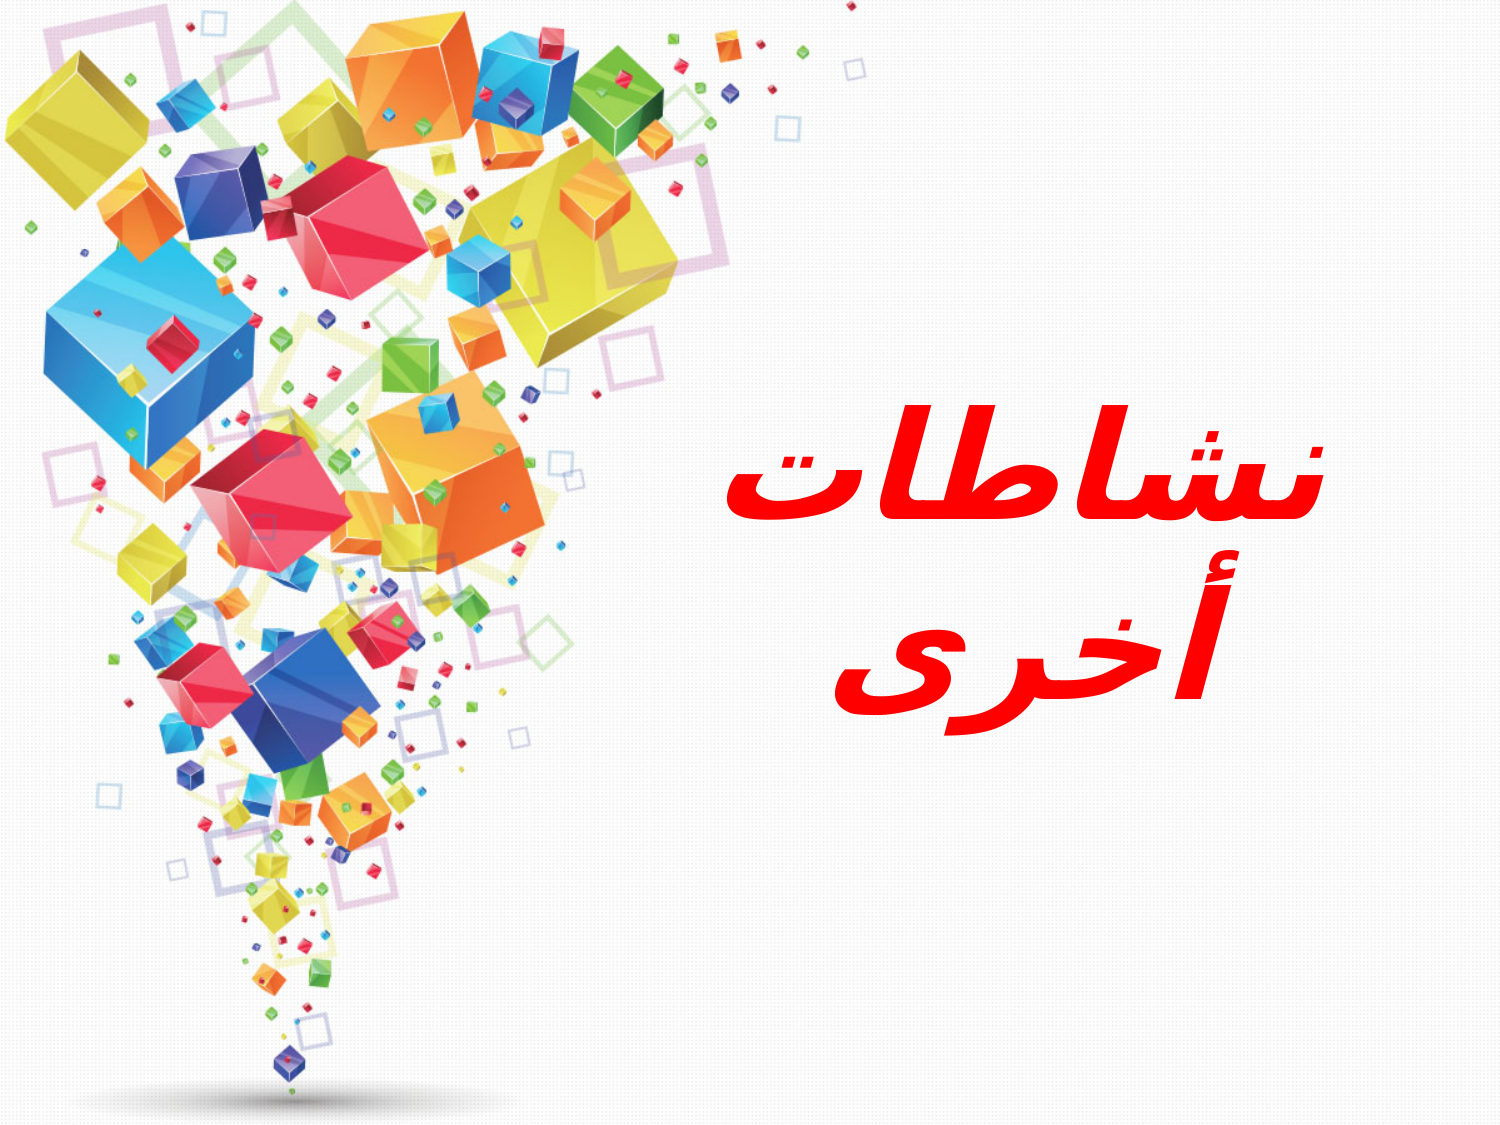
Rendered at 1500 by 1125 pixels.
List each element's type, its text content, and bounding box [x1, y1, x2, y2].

text_box نشاطات أخرى [537, 462, 1500, 638]
picture [0, 0, 1500, 1125]
